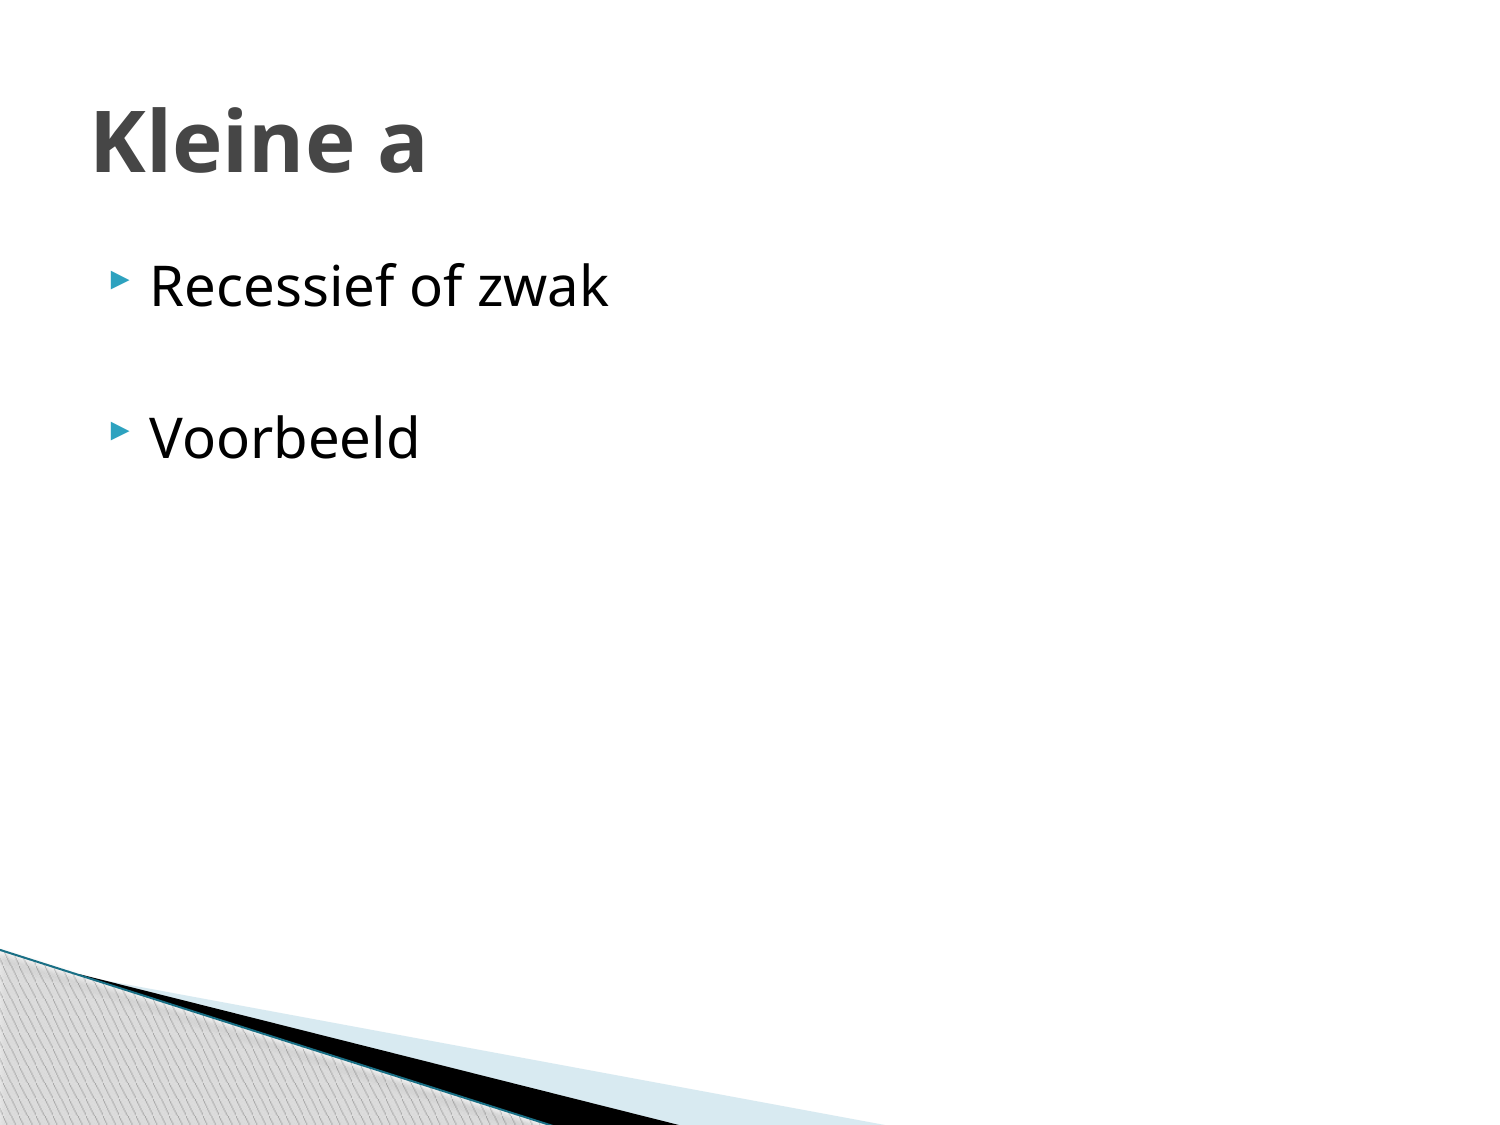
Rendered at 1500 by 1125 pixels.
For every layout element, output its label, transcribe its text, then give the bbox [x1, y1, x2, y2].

list Recessief of zwak Voorbeeld [75, 243, 1425, 986]
title Kleine a [75, 45, 1425, 233]
